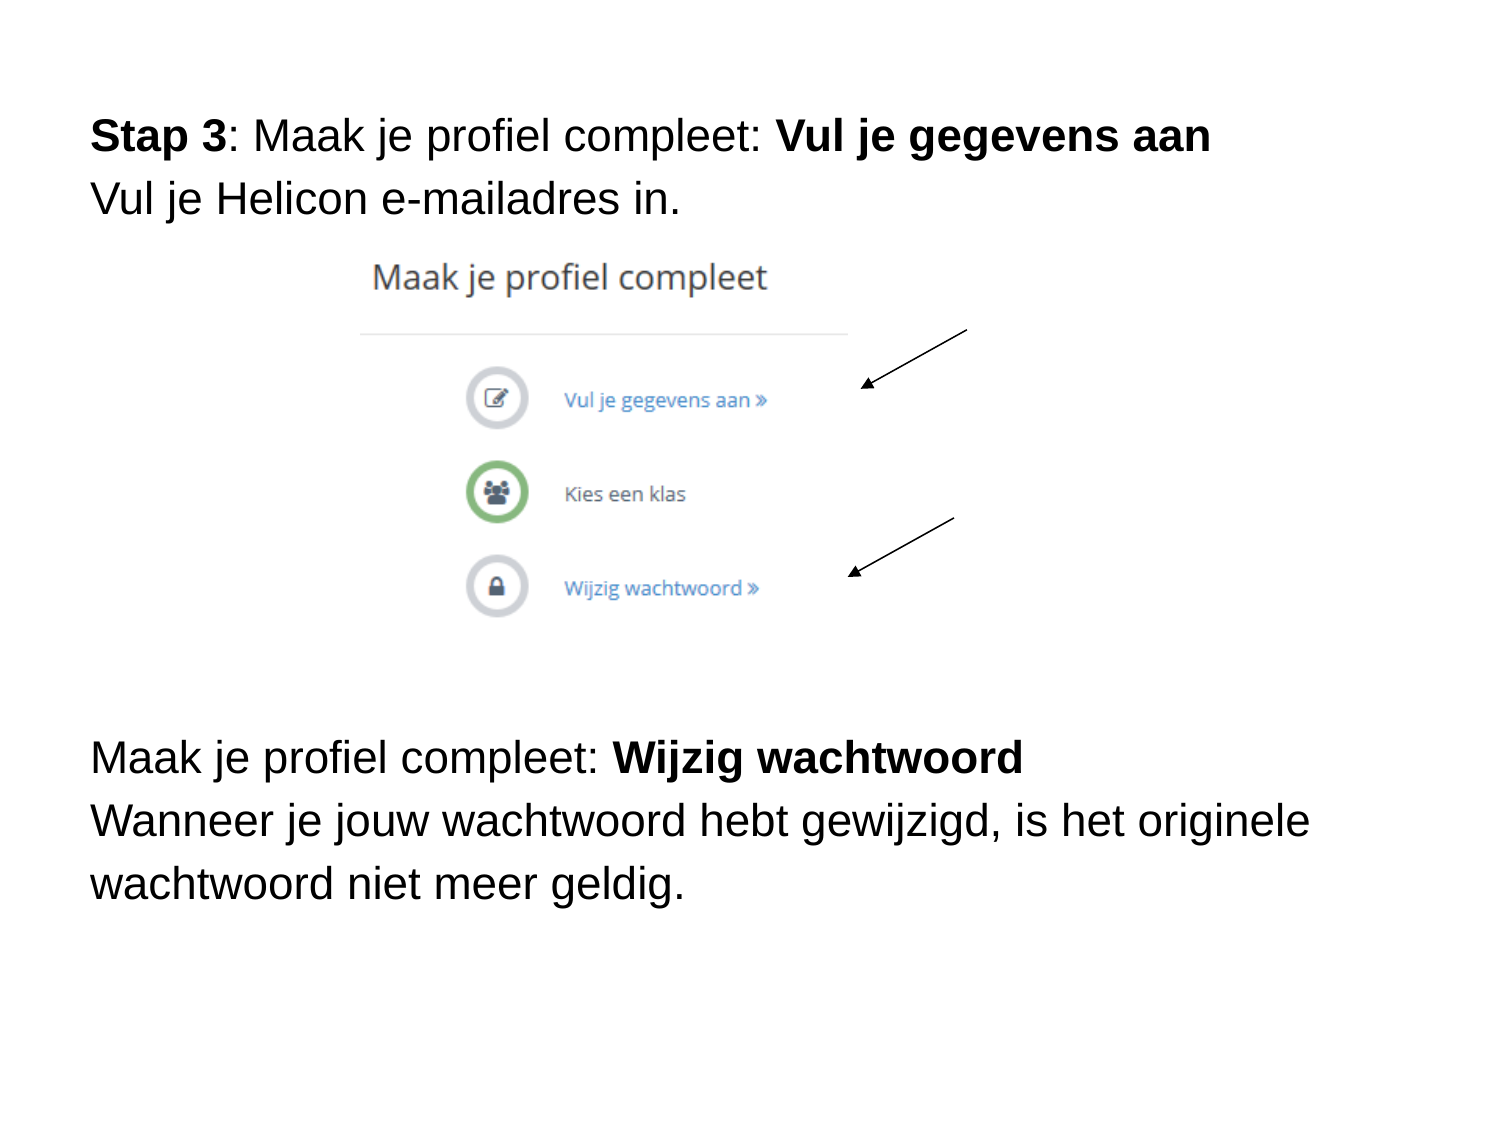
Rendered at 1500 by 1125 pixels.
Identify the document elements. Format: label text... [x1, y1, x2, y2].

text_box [860, 329, 968, 389]
list Stap 3: Maak je profiel compleet: Vul je gegevens aan Vul je Helicon e-mailadres in. Maak je profiel compleet: Wijzig wachtwoord Wanneer je jouw wachtwoord hebt gewijzigd, is het originele wachtwoord niet meer geldig. [75, 90, 1425, 1005]
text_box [847, 517, 955, 578]
picture [359, 235, 848, 627]
